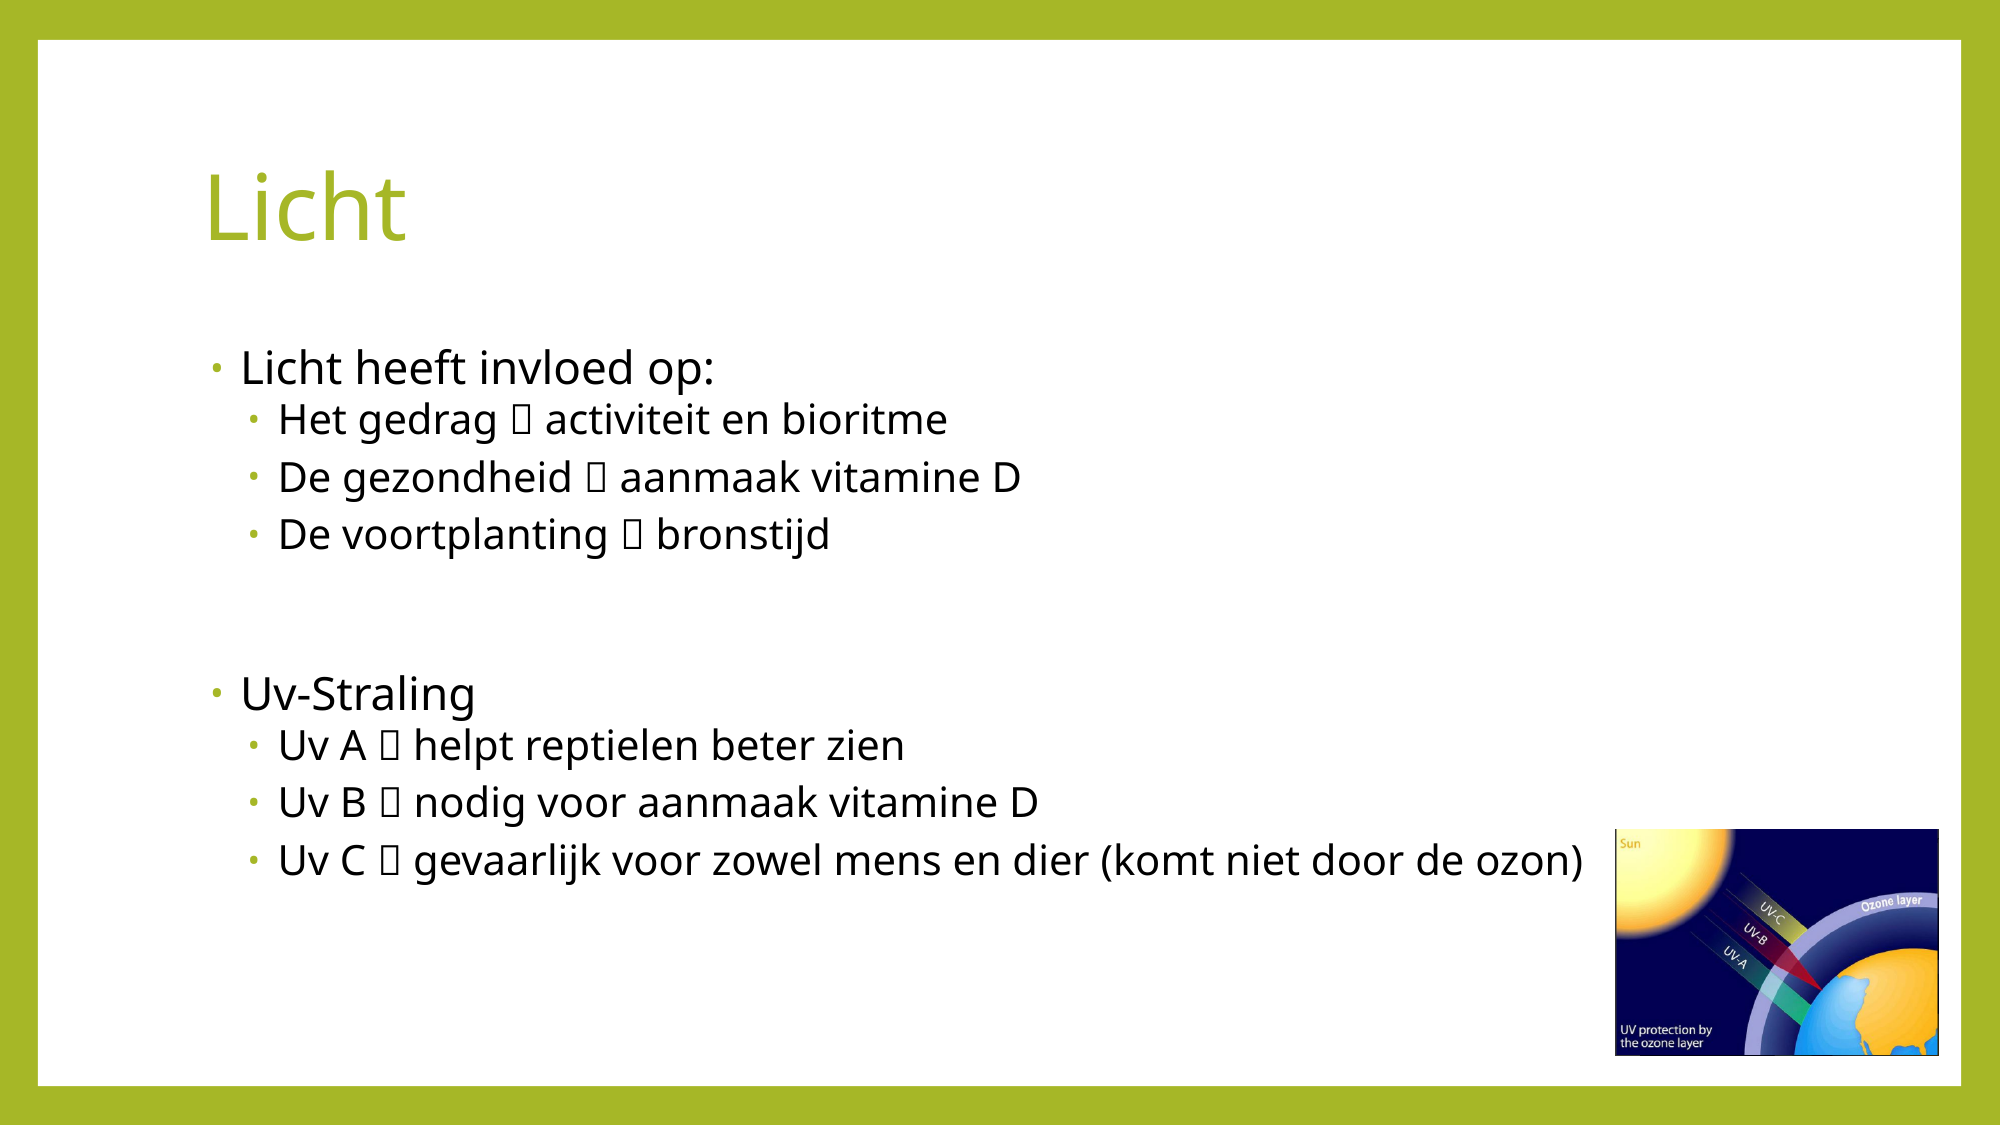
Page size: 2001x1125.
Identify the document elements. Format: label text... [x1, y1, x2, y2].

list Licht heeft invloed op: Het gedrag  activiteit en bioritme De gezondheid  aanmaak vitamine D De voortplanting  bronstijd Uv-Straling Uv A  helpt reptielen beter zien Uv B  nodig voor aanmaak vitamine D Uv C  gevaarlijk voor zowel mens en dier (komt niet door de ozon) [187, 337, 1808, 1000]
picture [1615, 828, 1939, 1057]
title Licht [187, 99, 1808, 323]
